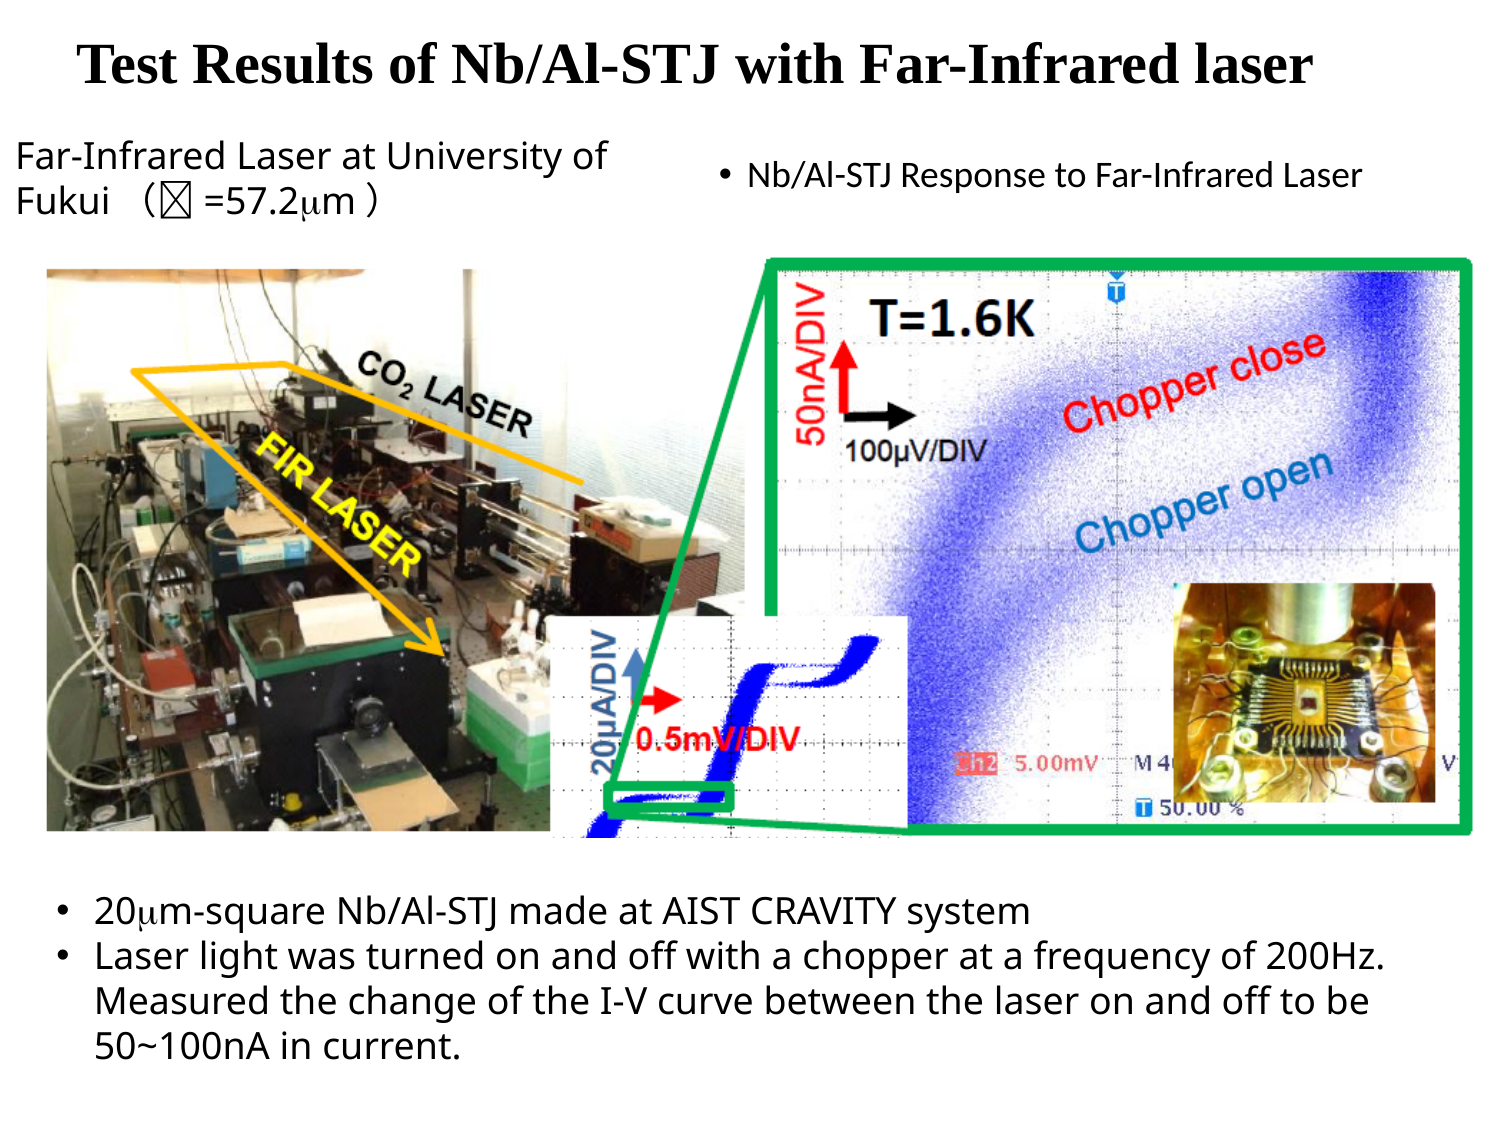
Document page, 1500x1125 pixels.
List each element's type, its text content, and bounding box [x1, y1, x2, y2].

title Test Results of Nb/Al-STJ with Far-Infrared laser [61, 26, 1391, 104]
text_box 20m-square Nb/Al-STJ made at AIST CRAVITY system Laser light was turned on and off with a chopper at a frequency of 200Hz. Measured the change of the I-V curve between the laser on and off to be 50~100nA in current. [41, 879, 1447, 1125]
list Nb/Al-STJ Response to Far-Infrared Laser [727, 148, 1500, 223]
picture [26, 232, 1500, 838]
text_box Far-Infrared Laser at University of Fukui（=57.2m） [0, 124, 727, 247]
